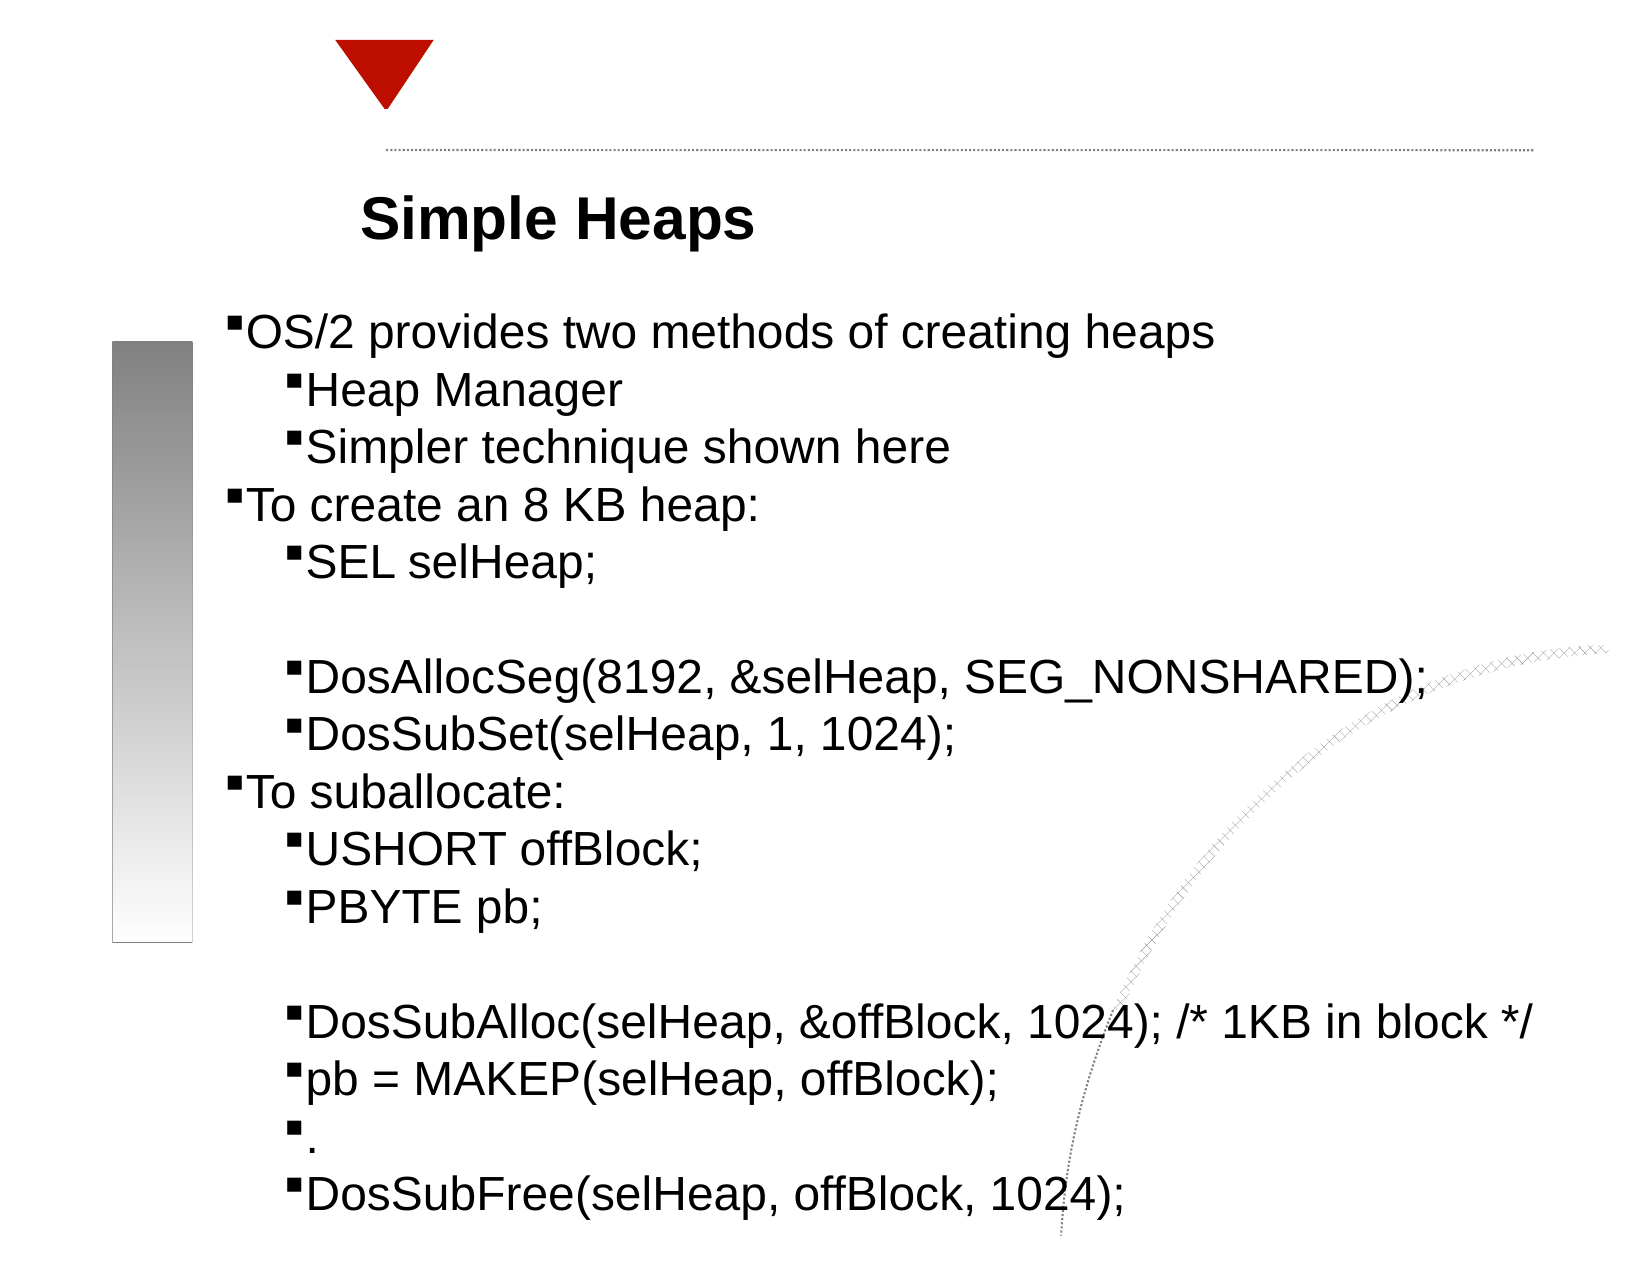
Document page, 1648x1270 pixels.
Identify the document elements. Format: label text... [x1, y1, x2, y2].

text_box OS/2 provides two methods of creating heaps Heap Manager Simpler technique shown here To create an 8 KB heap: SEL selHeap; DosAllocSeg(8192, &selHeap, SEG_NONSHARED); DosSubSet(selHeap, 1, 1024); To suballocate: USHORT offBlock; PBYTE pb; DosSubAlloc(selHeap, &offBlock, 1024); /* 1KB in block */ pb = MAKEP(selHeap, offBlock); . DosSubFree(selHeap, offBlock, 1024); [223, 300, 1612, 1221]
text_box Simple Heaps [360, 109, 1574, 300]
